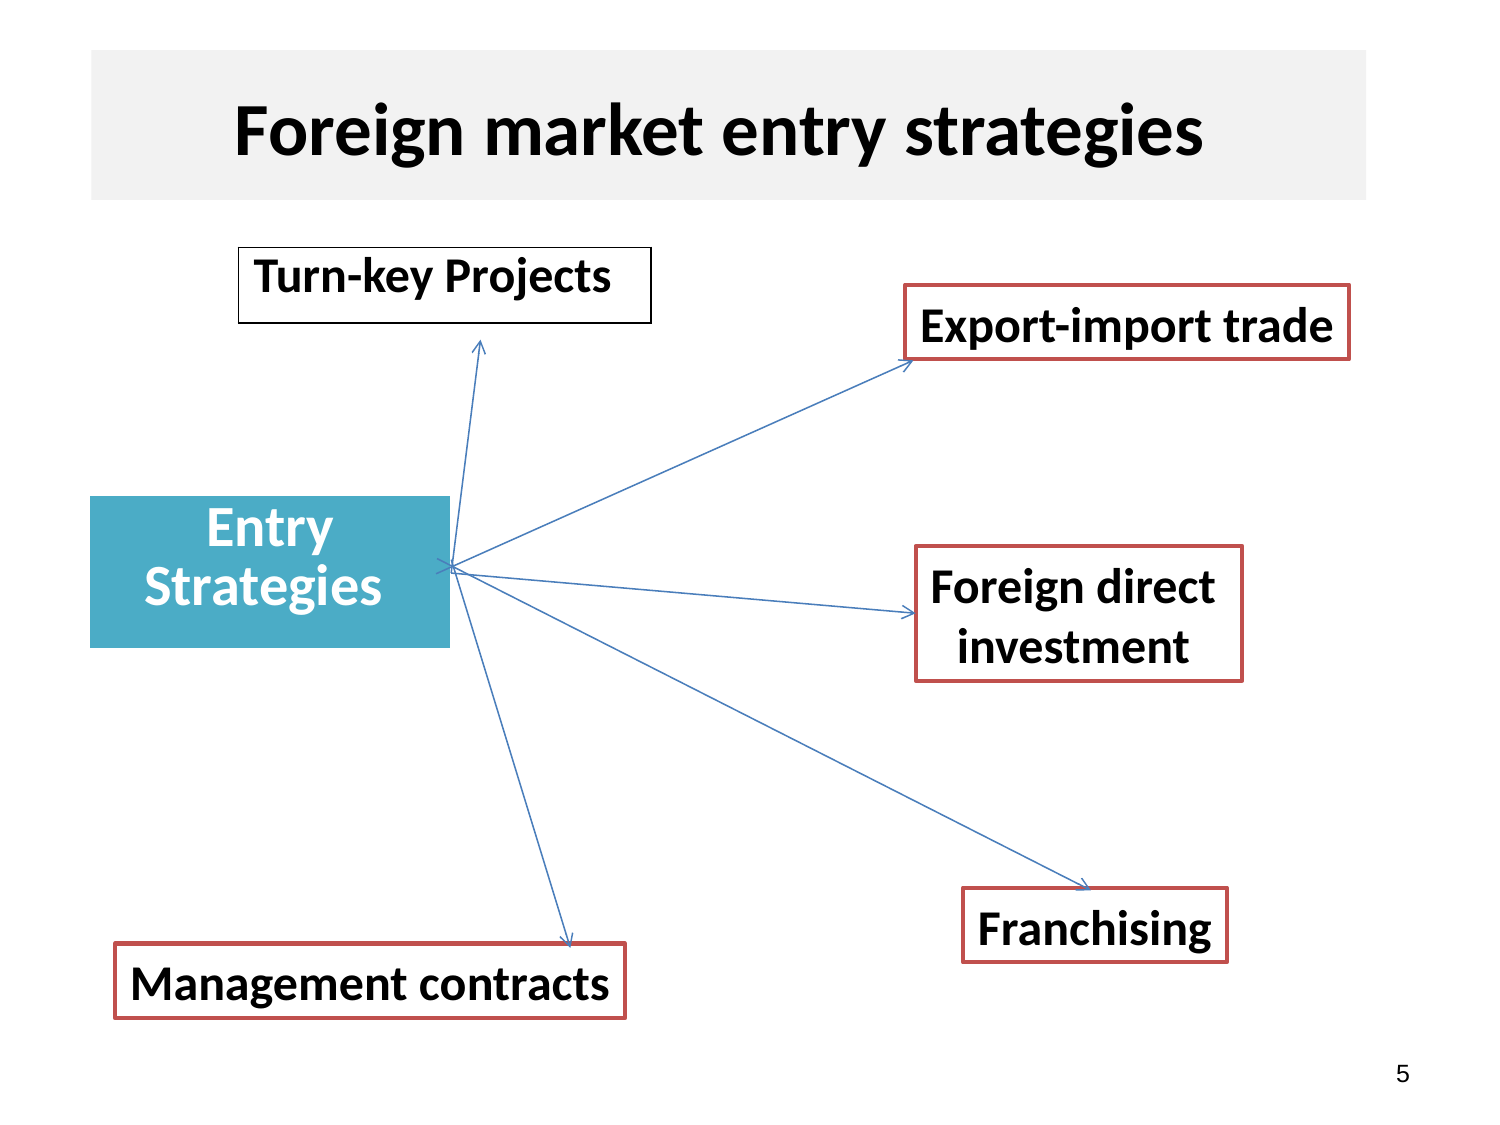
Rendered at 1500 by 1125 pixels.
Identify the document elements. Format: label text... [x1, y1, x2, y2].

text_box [435, 360, 445, 557]
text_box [485, 360, 914, 556]
table_header Turn-key Projects [239, 248, 650, 322]
text_box Foreign direct investment [918, 544, 1244, 683]
title Foreign market entry strategies [91, 50, 1367, 200]
text_box Management contracts [113, 941, 627, 1020]
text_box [436, 558, 445, 891]
text_box Export-import trade [903, 283, 1351, 361]
slide_number 5 [1074, 1042, 1425, 1103]
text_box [450, 339, 481, 574]
table_header Entry Strategies [90, 496, 431, 648]
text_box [568, 558, 1092, 891]
text_box Franchising [961, 886, 1229, 964]
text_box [450, 559, 571, 949]
